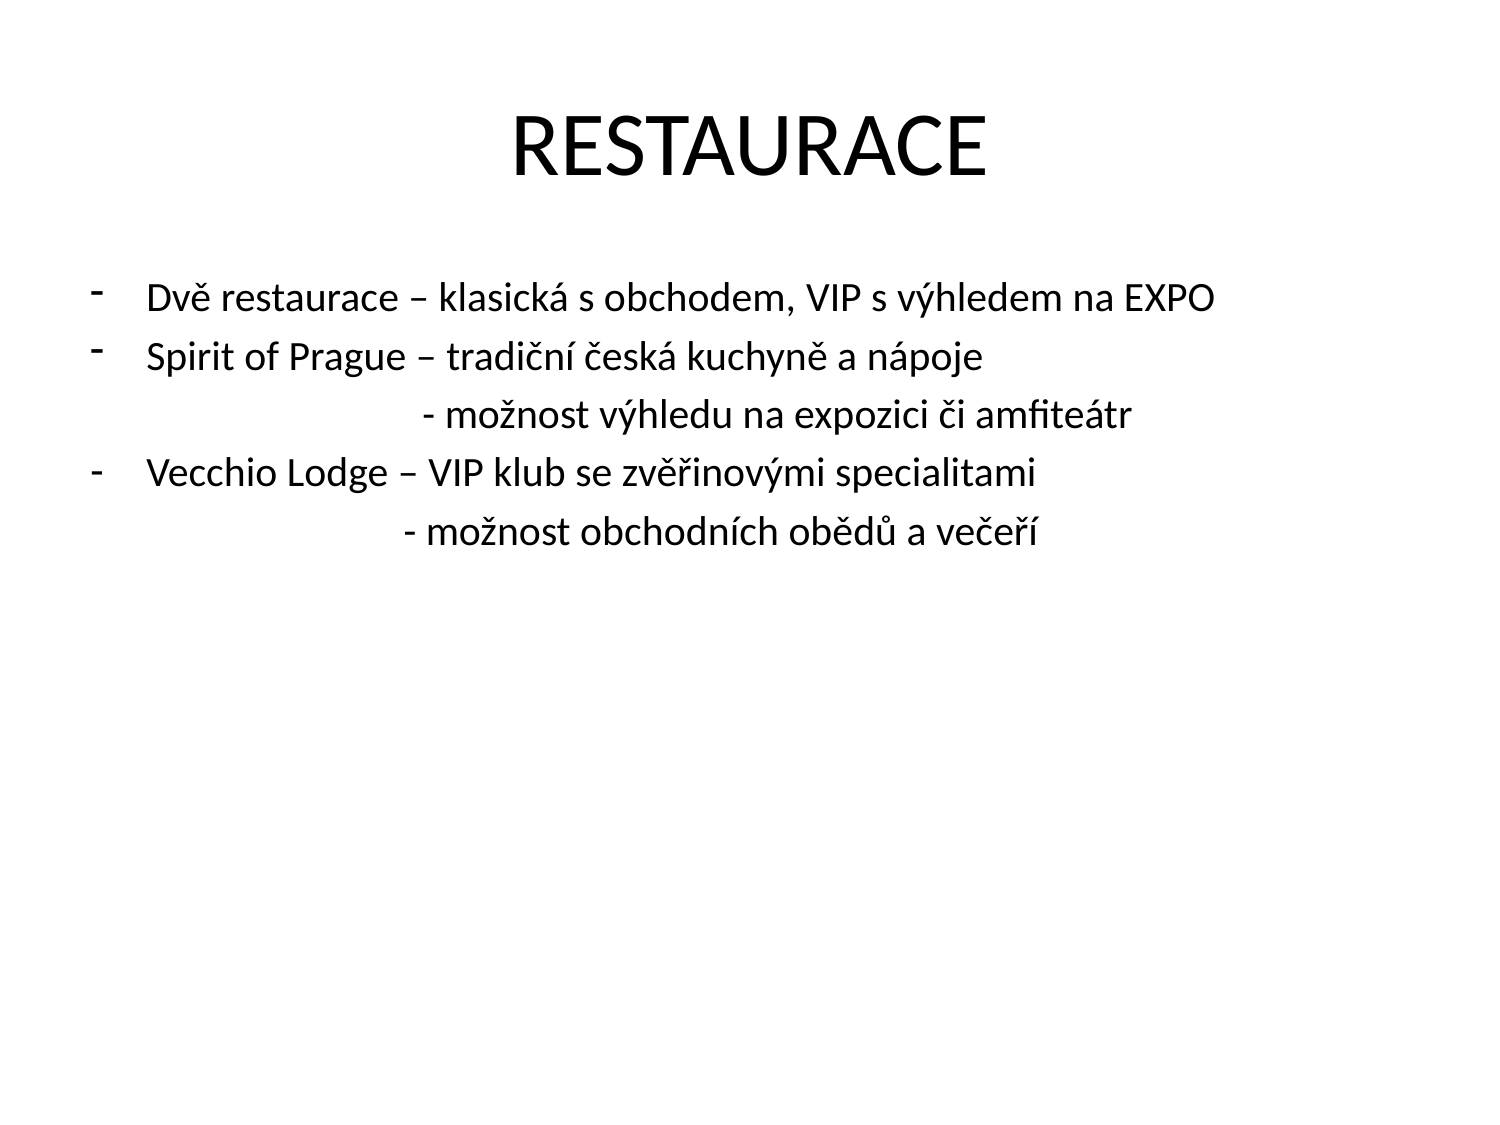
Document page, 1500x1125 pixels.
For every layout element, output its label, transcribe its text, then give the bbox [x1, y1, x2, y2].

title RESTAURACE [75, 45, 1425, 233]
list Dvě restaurace – klasická s obchodem, VIP s výhledem na EXPO Spirit of Prague – tradiční česká kuchyně a nápoje - možnost výhledu na expozici či amfiteátr Vecchio Lodge – VIP klub se zvěřinovými specialitami - možnost obchodních obědů a večeří [75, 262, 1425, 1005]
